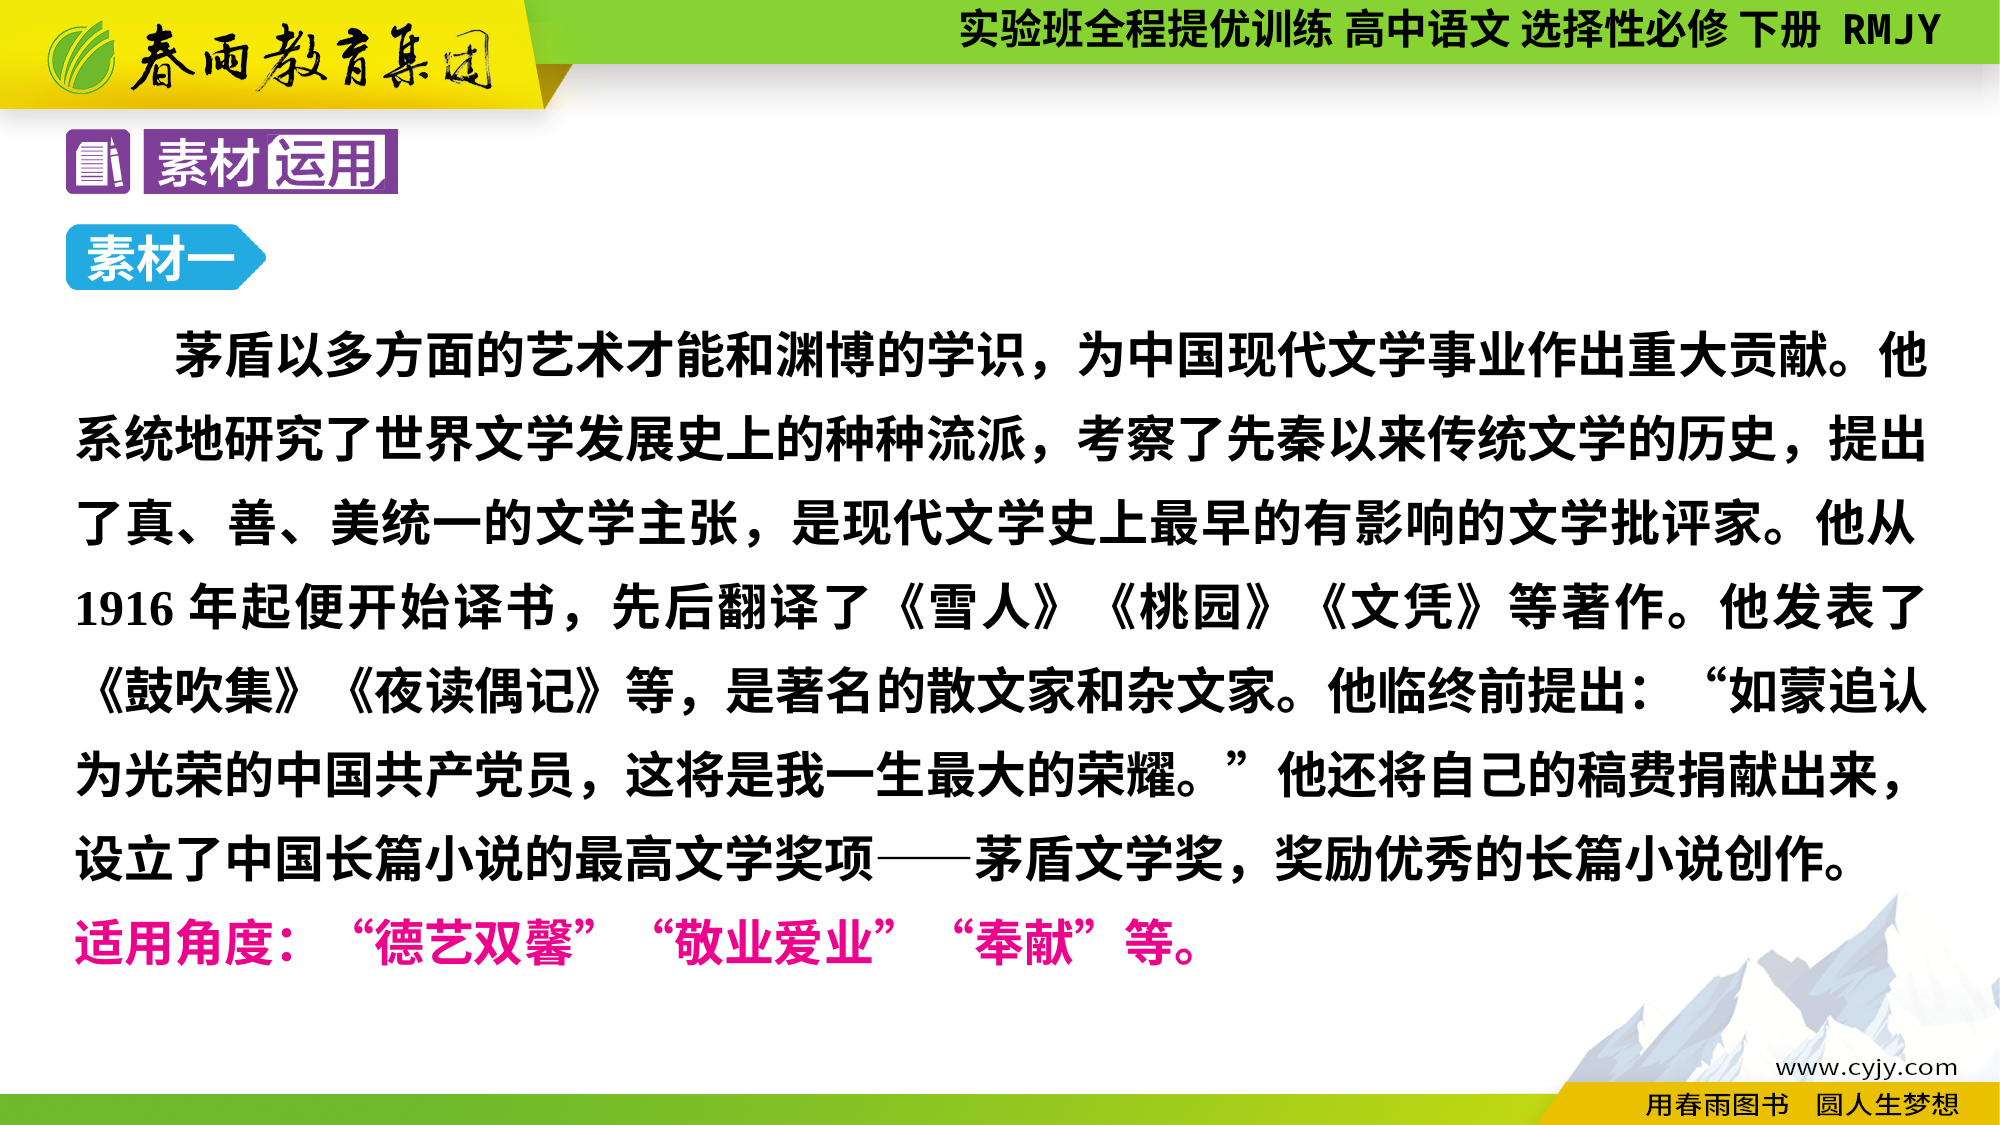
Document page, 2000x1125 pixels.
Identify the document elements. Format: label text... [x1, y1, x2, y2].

picture [0, 0, 2000, 1125]
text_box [66, 219, 266, 296]
list 茅盾以多方面的艺术才能和渊博的学识，为中国现代文学事业作出重大贡献。他系统地研究了世界文学发展史上的种种流派，考察了先秦以来传统文学的历史，提出了真、善、美统一的文学主张，是现代文学史上最早的有影响的文学批评家。他从1916年起便开始译书，先后翻译了《雪人》《桃园》《文凭》等著作。他发表了《鼓吹集》《夜读偶记》等，是著名的散文家和杂文家。他临终前提出：“如蒙追认为光荣的中国共产党员，这将是我一生最大的荣耀。”他还将自己的稿费捐献出来，设立了中国长篇小说的最高文学奖项——茅盾文学奖，奖励优秀的长篇小说创作。 适用角度：“德艺双馨”“敬业爱业”“奉献”等。 [59, 292, 1944, 1061]
